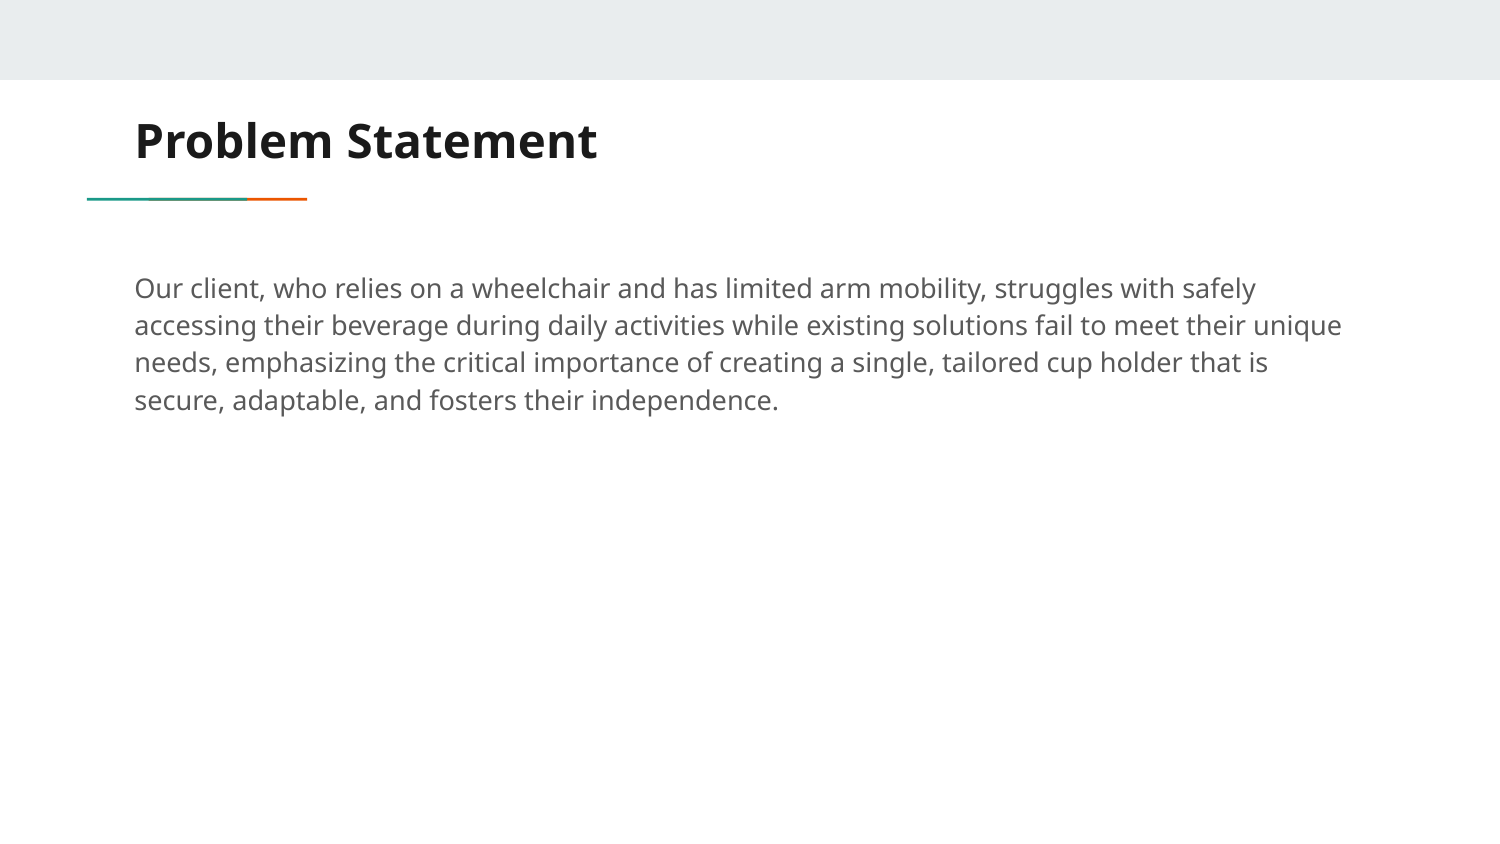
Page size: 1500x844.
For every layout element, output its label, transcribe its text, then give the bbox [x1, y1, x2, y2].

list Our client, who relies on a wheelchair and has limited arm mobility, struggles with safely accessing their beverage during daily activities while existing solutions fail to meet their unique needs, emphasizing the critical importance of creating a single, tailored cup holder that is secure, adaptable, and fosters their independence. [119, 251, 1381, 623]
title Problem Statement [119, 96, 1381, 184]
